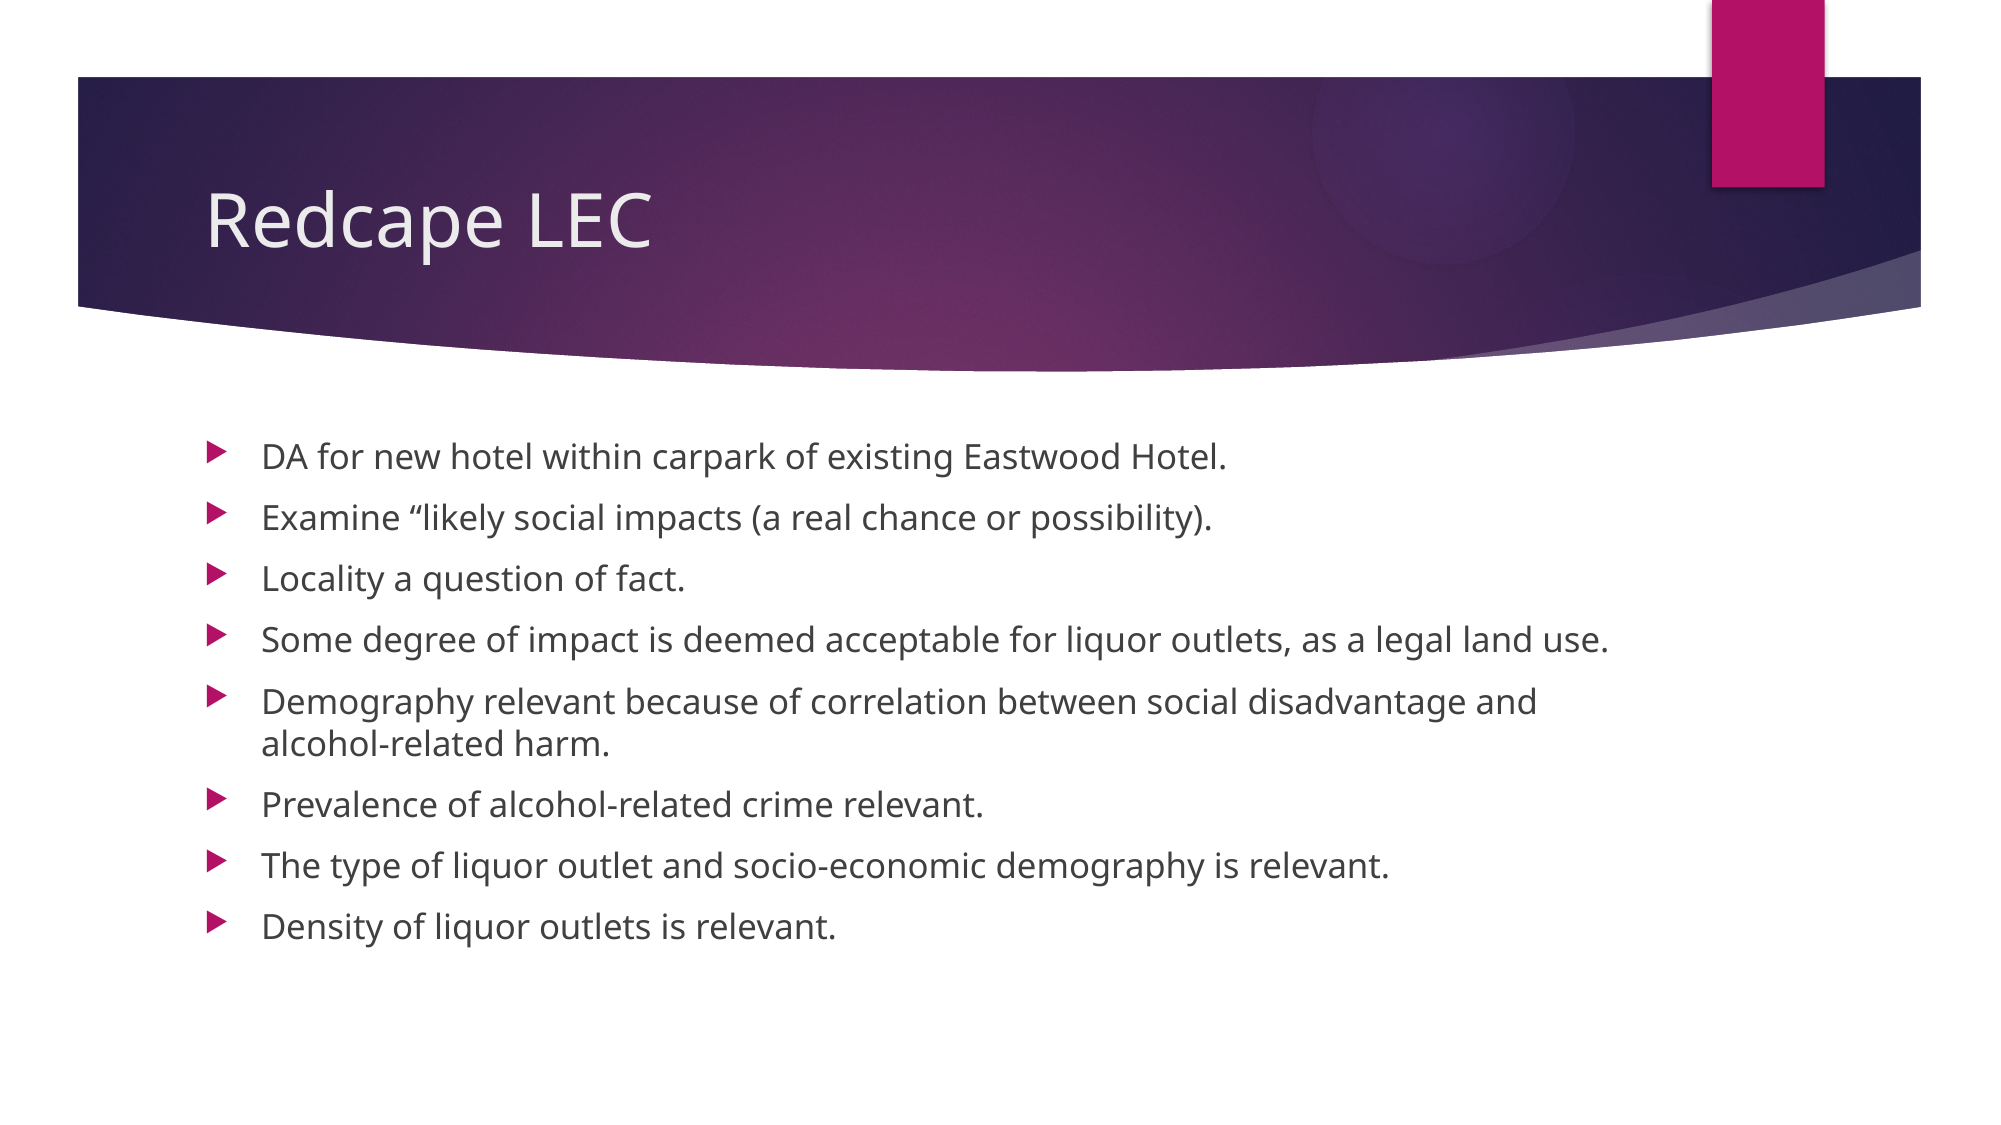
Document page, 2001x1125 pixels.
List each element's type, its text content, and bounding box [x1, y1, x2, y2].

title Redcape LEC [189, 159, 1627, 276]
list DA for new hotel within carpark of existing Eastwood Hotel. Examine “likely social impacts (a real chance or possibility). Locality a question of fact. Some degree of impact is deemed acceptable for liquor outlets, as a legal land use. Demography relevant because of correlation between social disadvantage and alcohol-related harm. Prevalence of alcohol-related crime relevant. The type of liquor outlet and socio-economic demography is relevant. Density of liquor outlets is relevant. [189, 427, 1638, 988]
